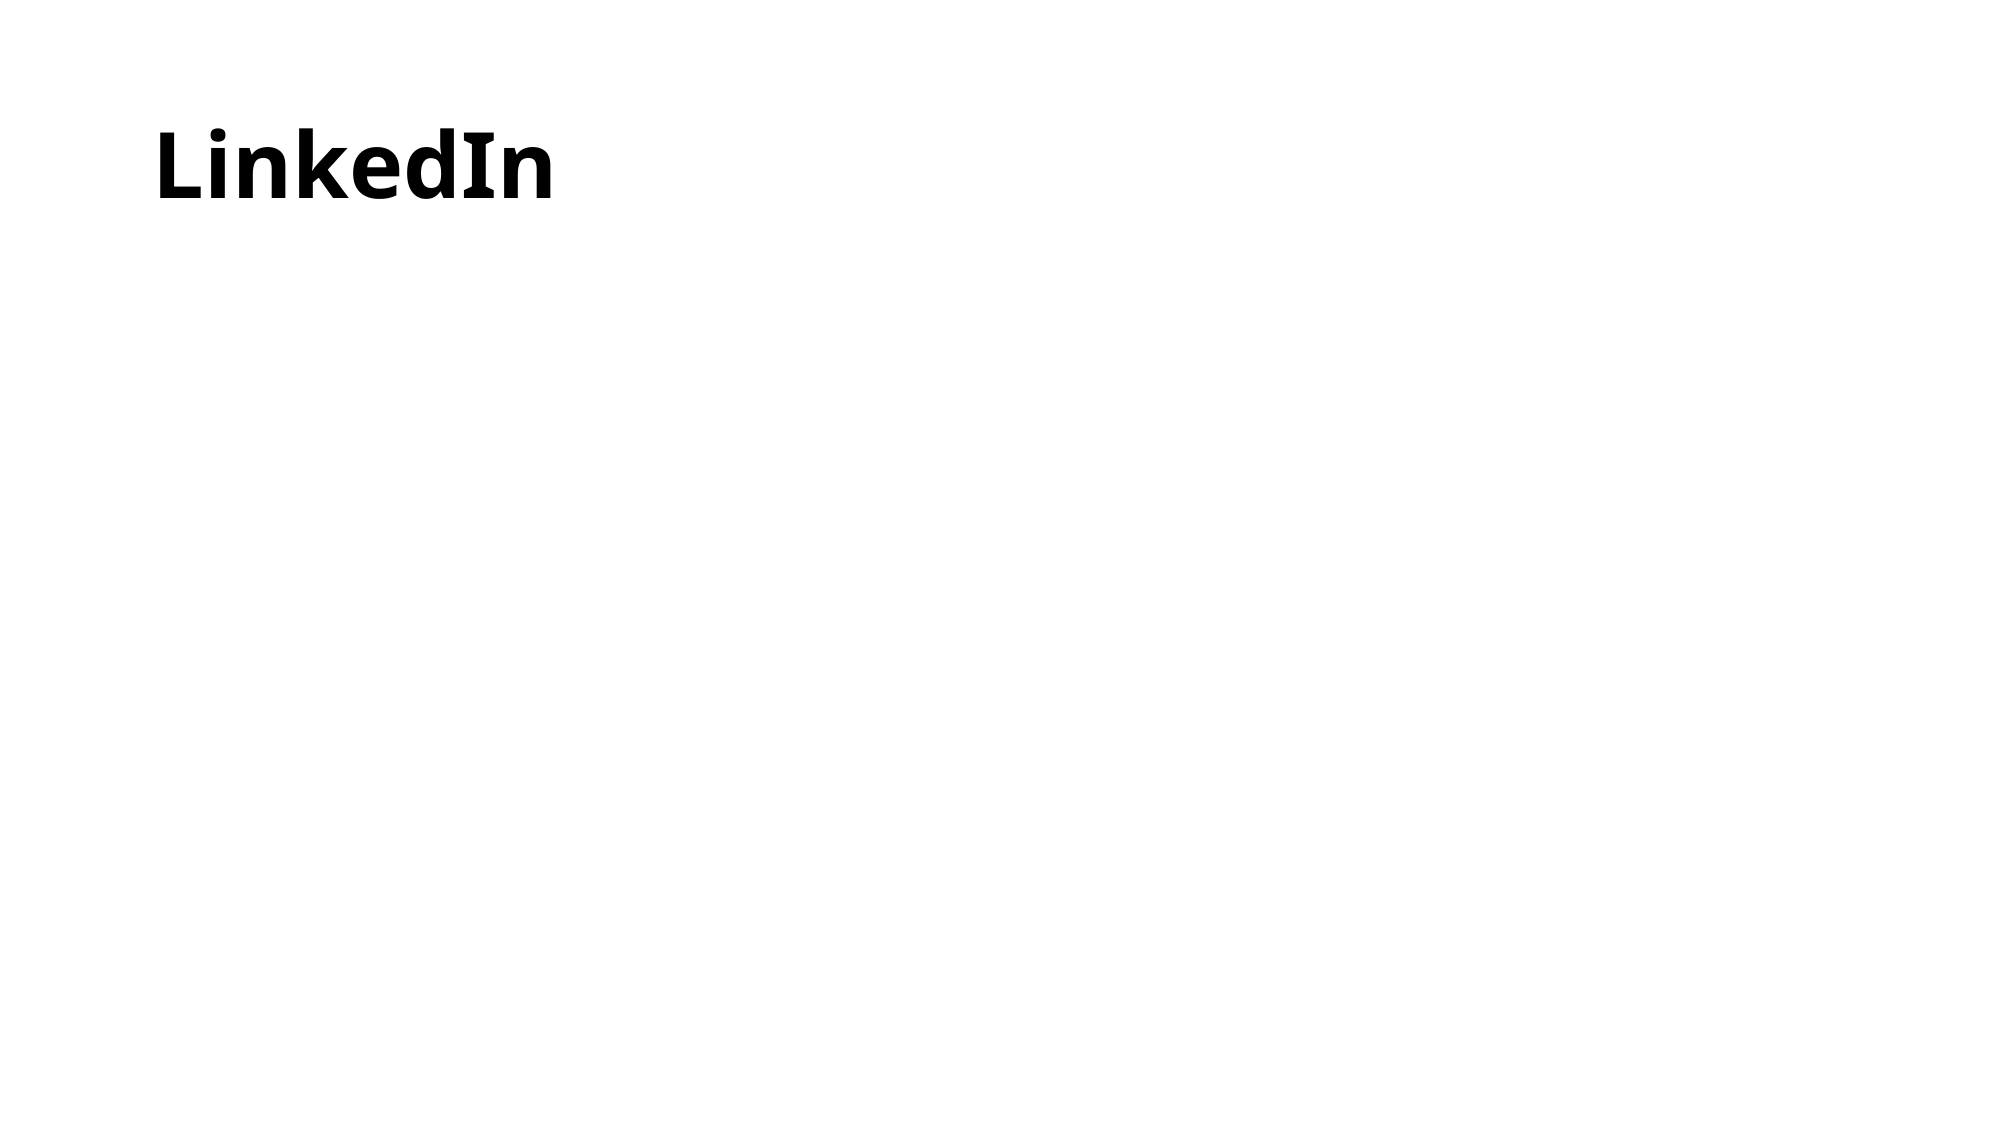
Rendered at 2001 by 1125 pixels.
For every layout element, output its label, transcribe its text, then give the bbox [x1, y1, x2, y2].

title LinkedIn [137, 59, 1863, 278]
